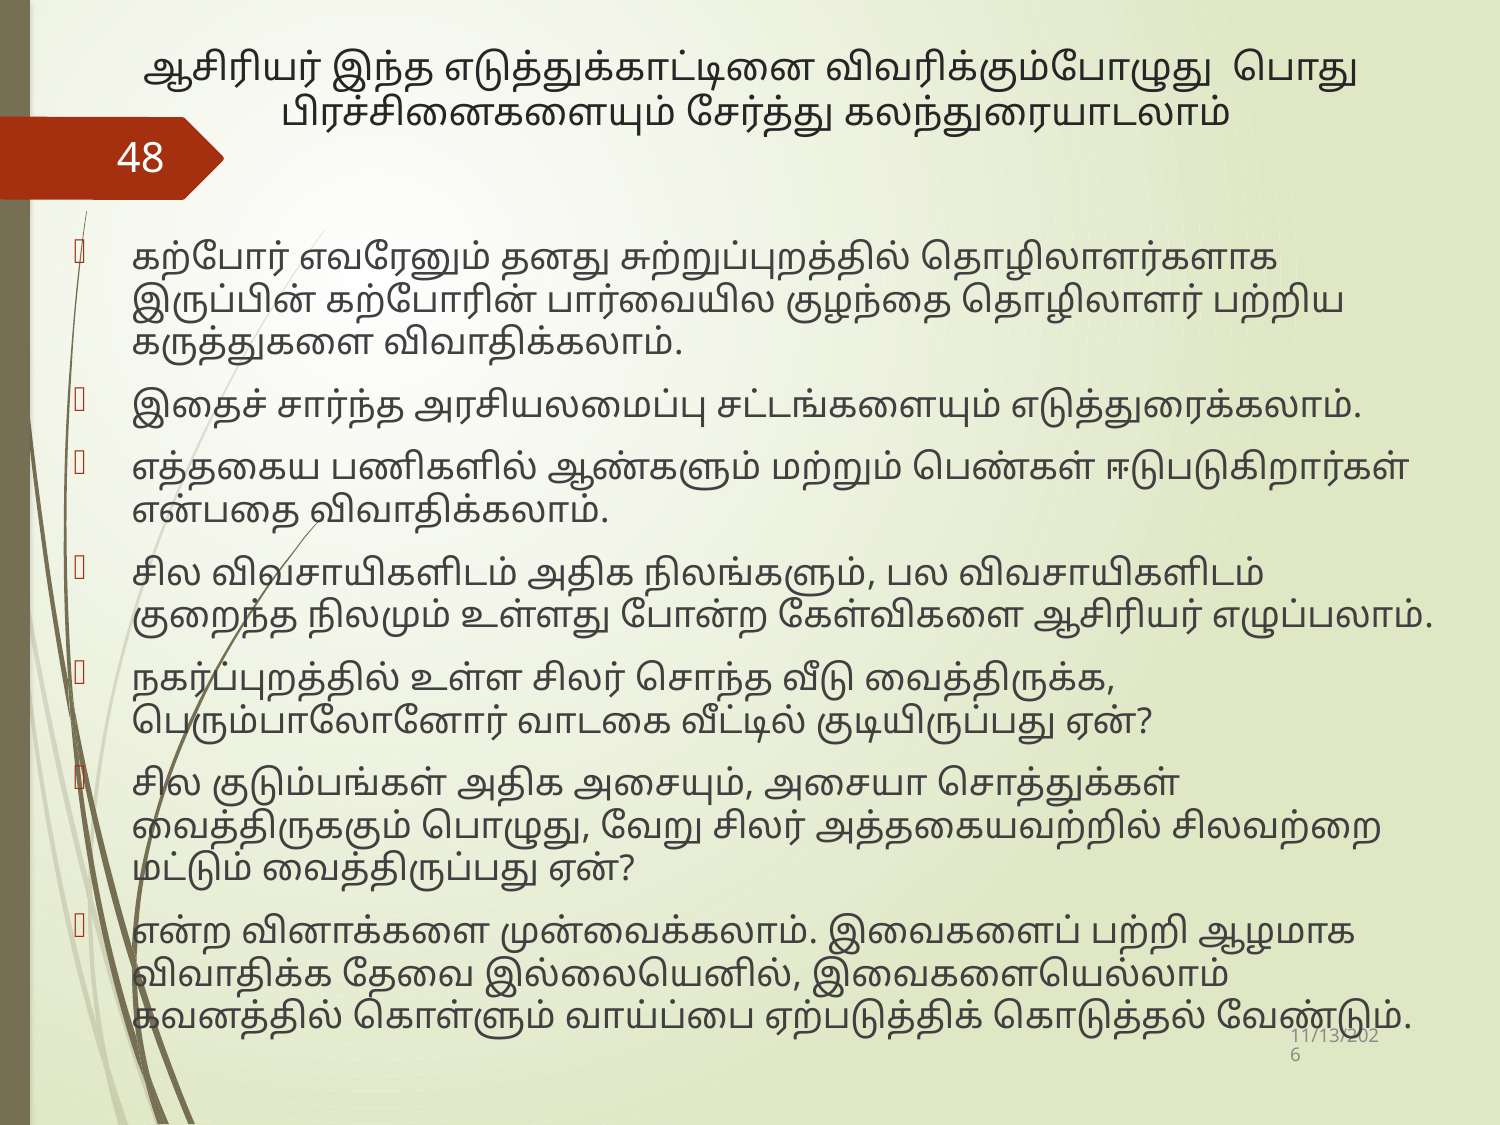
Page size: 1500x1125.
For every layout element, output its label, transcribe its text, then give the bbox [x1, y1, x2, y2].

list கற்போர் எவரேனும் தனது சுற்றுப்புறத்தில் தொழிலாளர்களாக இருப்பின் கற்போரின் பார்வையில குழந்தை தொழிலாளர் பற்றிய கருத்துகளை விவாதிக்கலாம். இதைச் சார்ந்த அரசியலமைப்பு சட்டங்களையும் எடுத்துரைக்கலாம். எத்தகைய பணிகளில் ஆண்களும் மற்றும் பெண்கள் ஈடுபடுகிறார்கள் என்பதை விவாதிக்கலாம். சில விவசாயிகளிடம் அதிக நிலங்களும், பல விவசாயிகளிடம் குறைந்த நிலமும் உள்ளது போன்ற கேள்விகளை ஆசிரியர் எழுப்பலாம். நகர்ப்புறத்தில் உள்ள சிலர் சொந்த வீடு வைத்திருக்க, பெரும்பாலோனோர் வாடகை வீட்டில் குடியிருப்பது ஏன்? சில குடும்பங்கள் அதிக அசையும், அசையா சொத்துக்கள் வைத்திருககும் பொழுது, வேறு சிலர் அத்தகையவற்றில் சிலவற்றை மட்டும் வைத்திருப்பது ஏன்? என்ற வினாக்களை முன்வைக்கலாம். இவைகளைப் பற்றி ஆழமாக விவாதிக்க தேவை இல்லையெனில், இவைகளையெல்லாம் கவனத்தில் கொள்ளும் வாய்ப்பை ஏற்படுத்திக் கொடுத்தல் வேண்டும். [58, 164, 1454, 1090]
slide_number 48 [83, 129, 180, 190]
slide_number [1275, 1006, 1401, 1068]
title ஆசிரியர் இந்த எடுத்துக்காட்டினை விவரிக்கும்போழுது பொது பிரச்சினைகளையும் சேர்த்து கலந்துரையாடலாம் [70, 35, 1442, 153]
